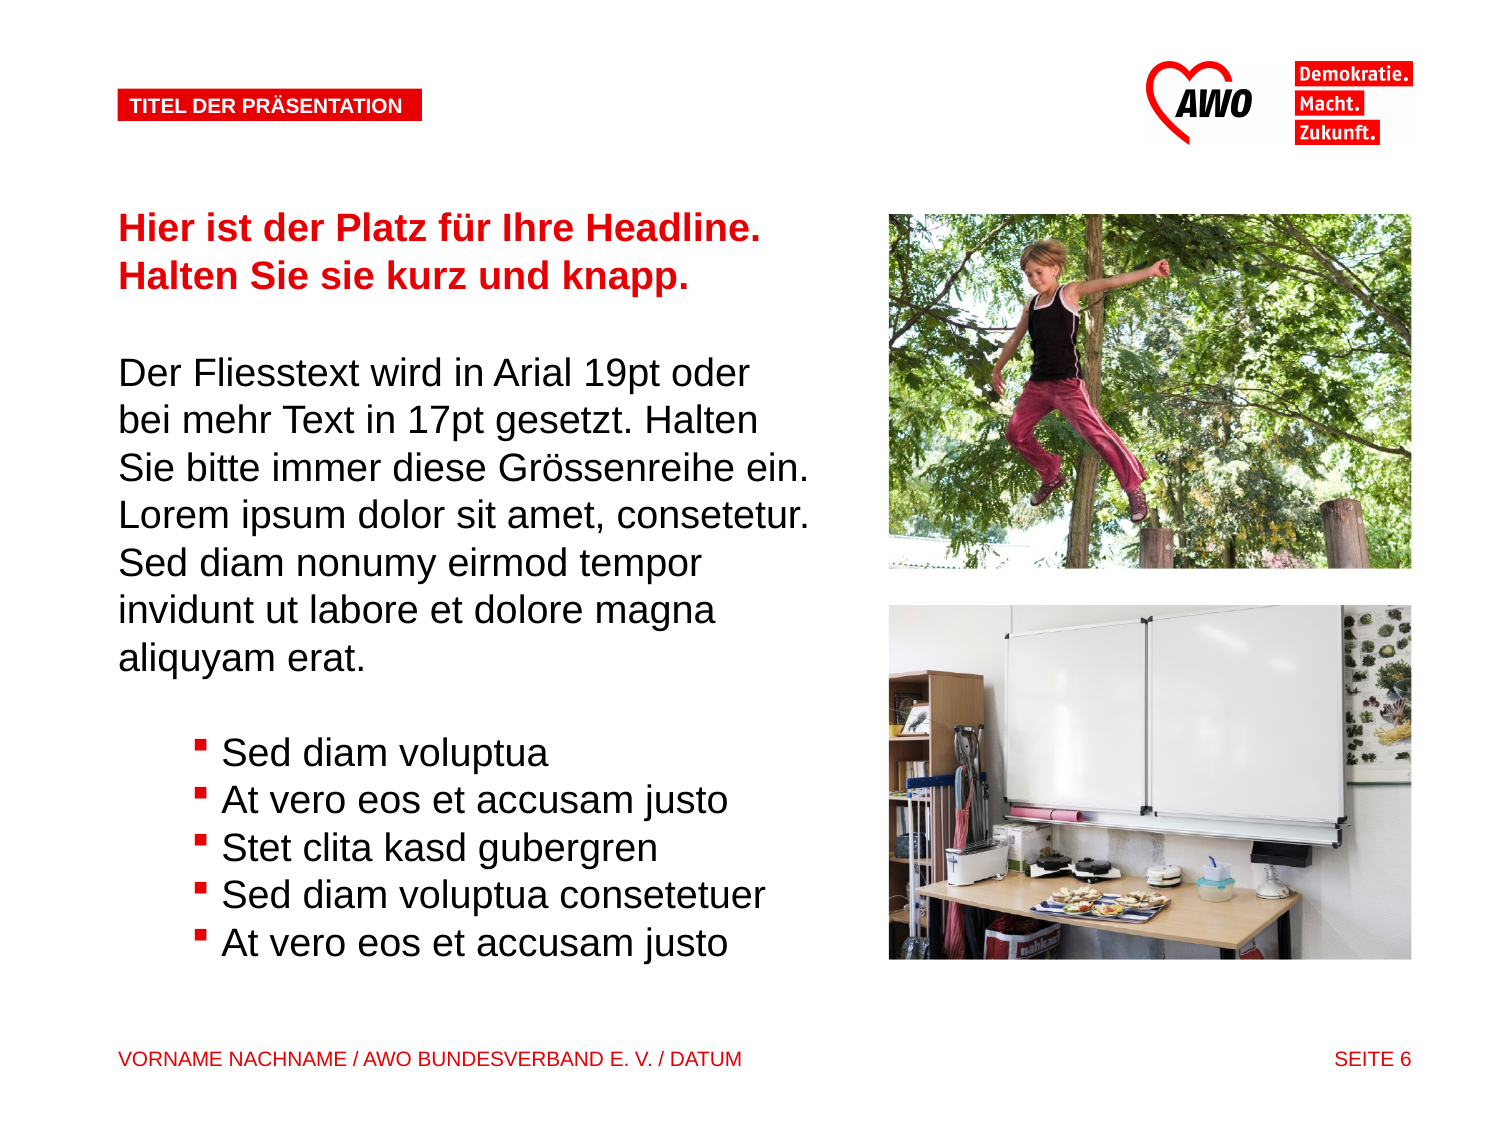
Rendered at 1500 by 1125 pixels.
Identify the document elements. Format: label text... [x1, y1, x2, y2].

picture [888, 604, 1412, 960]
title Hier ist der Platz für Ihre Headline. Halten Sie sie kurz und knapp. [118, 202, 827, 299]
picture [888, 214, 1412, 569]
footer VORNAME NACHNAME / AWO BUNDESVERBAND E. V. / DATUM [118, 1045, 1211, 1072]
list Titel der Präsentation [117, 88, 422, 121]
list Der Fliesstext wird in Arial 19pt oder bei mehr Text in 17pt gesetzt. Halten Sie bitte immer diese Grössenreihe ein. Lorem ipsum dolor sit amet, consetetur. Sed diam nonumy eirmod tempor invidunt ut labore et dolore magna aliquyam erat. Sed diam voluptua At vero eos et accusam justo Stet clita kasd gubergren Sed diam voluptua consetetuer At vero eos et accusam justo [118, 346, 827, 960]
slide_number SEITE 6 [1327, 1045, 1412, 1072]
picture [1146, 61, 1413, 145]
